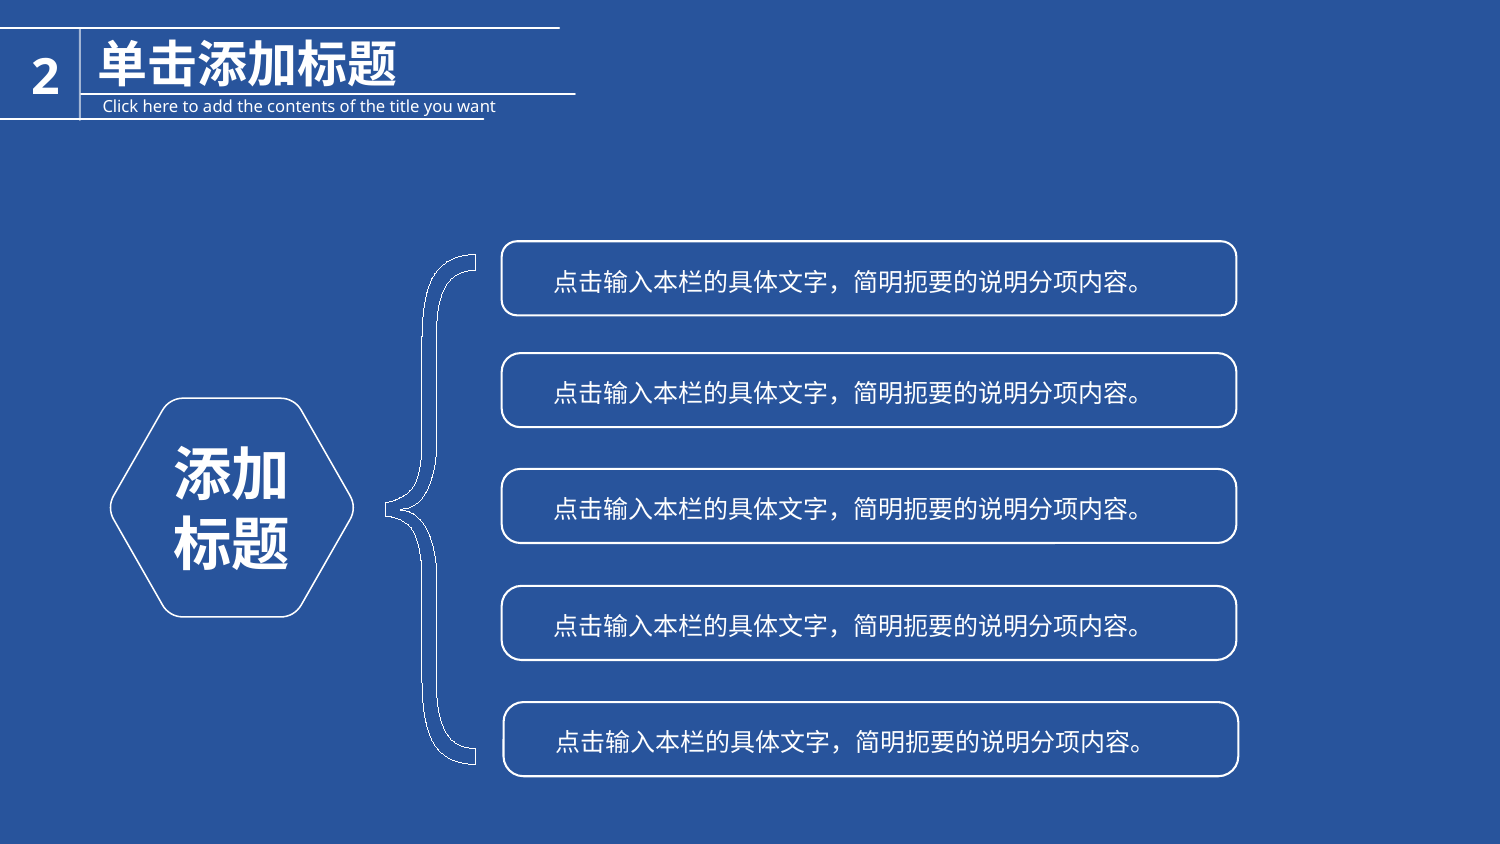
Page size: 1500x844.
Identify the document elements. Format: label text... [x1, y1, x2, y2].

text_box 2 [16, 36, 66, 112]
text_box [500, 584, 1238, 662]
text_box 点击输入本栏的具体文字，简明扼要的说明分项内容。 [553, 371, 1171, 408]
text_box Click here to add the contents of the title you want [87, 95, 512, 124]
text_box 点击输入本栏的具体文字，简明扼要的说明分项内容。 [555, 720, 1173, 757]
text_box [385, 254, 476, 765]
text_box [500, 240, 1238, 317]
text_box 点击输入本栏的具体文字，简明扼要的说明分项内容。 [553, 604, 1171, 641]
text_box [500, 352, 1238, 429]
text_box 添加标题 [157, 436, 307, 577]
text_box 点击输入本栏的具体文字，简明扼要的说明分项内容。 [553, 487, 1171, 524]
text_box [502, 701, 1240, 778]
text_box [500, 467, 1238, 545]
text_box Click here to add the contents of the title you want [87, 88, 512, 94]
text_box 单击添加标题 [82, 29, 413, 94]
text_box 点击输入本栏的具体文字，简明扼要的说明分项内容。 [553, 260, 1171, 297]
text_box [110, 398, 354, 617]
